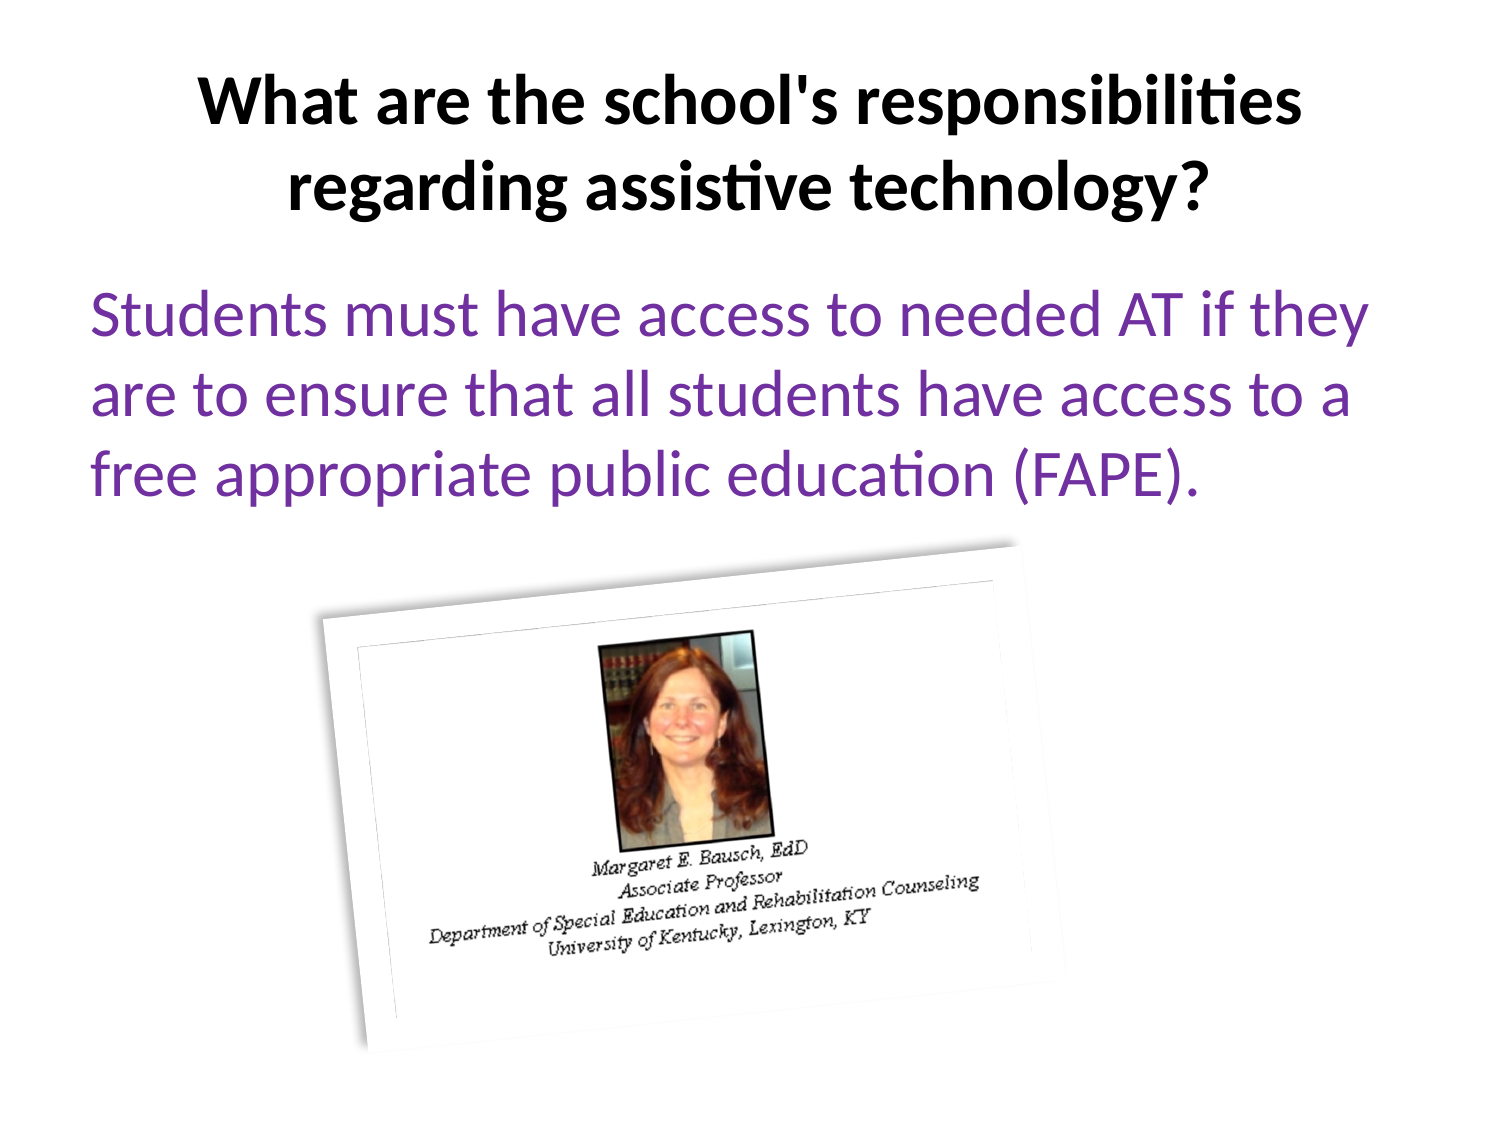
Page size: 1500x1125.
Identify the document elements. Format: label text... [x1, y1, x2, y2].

list Students must have access to needed AT if they are to ensure that all students have access to a free appropriate public education (FAPE). [75, 262, 1425, 1005]
title What are the school's responsibilities regarding assistive technology? [75, 45, 1425, 233]
picture [359, 582, 1031, 1018]
